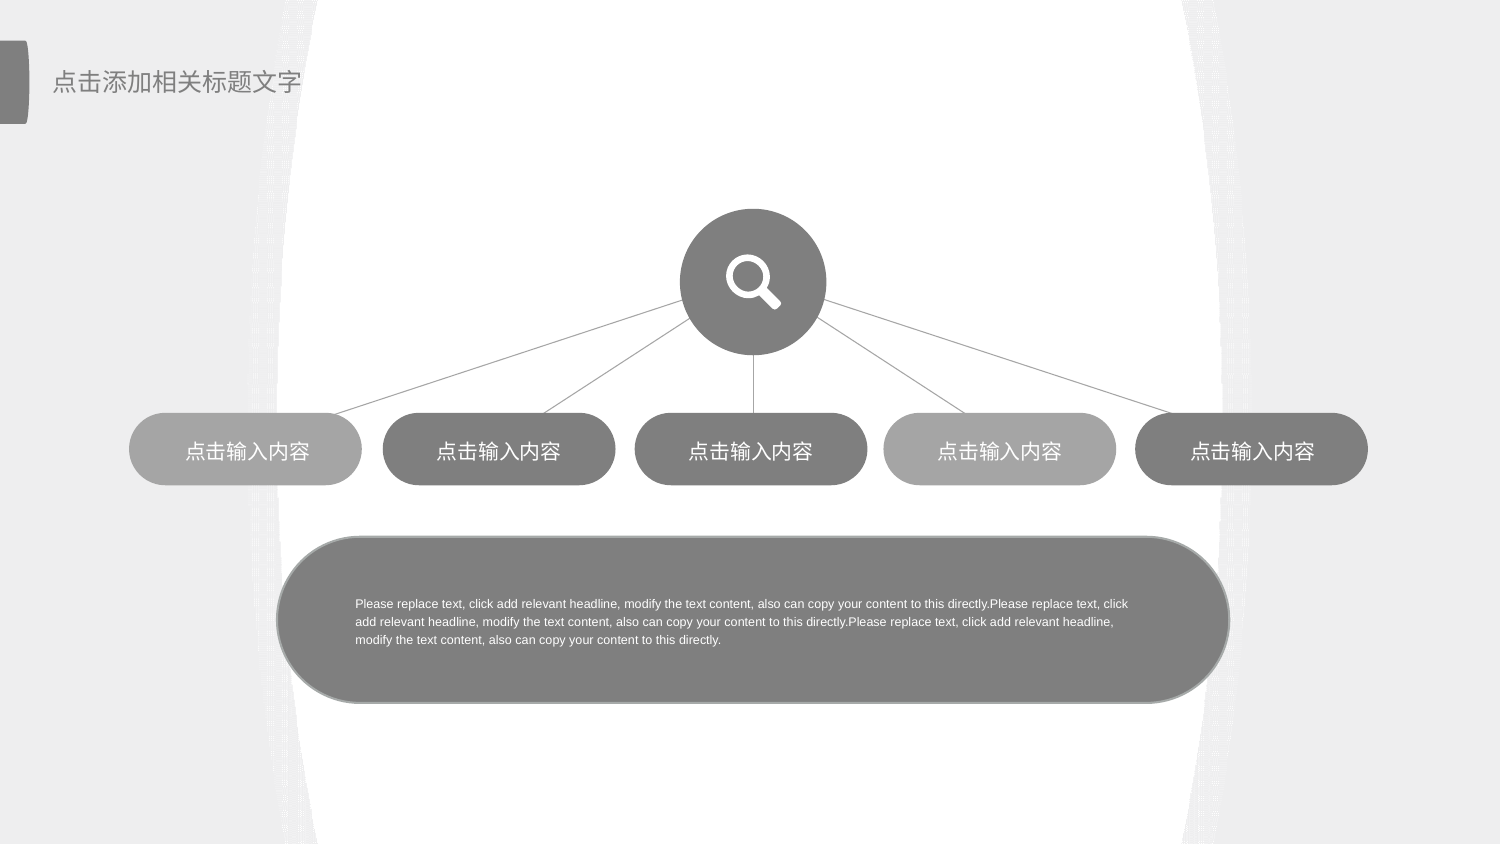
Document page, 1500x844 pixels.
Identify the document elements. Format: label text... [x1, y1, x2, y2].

picture [0, 0, 1500, 844]
text_box [140, 412, 351, 423]
text_box 点击输入内容 [635, 423, 867, 475]
text_box [645, 412, 857, 423]
text_box Please replace text, click add relevant headline, modify the text content, also can copy your content to this directly.Please replace text, click add relevant headline, modify the text content, also can copy your content to this directly.Please replace text, click add relevant headline, modify the text content, also can copy your content to this directly. [355, 573, 1143, 667]
text_box [140, 475, 351, 486]
text_box [276, 536, 1230, 703]
text_box [894, 475, 1106, 486]
text_box [894, 412, 1106, 423]
text_box [645, 475, 857, 486]
text_box [393, 475, 605, 486]
text_box 点击输入内容 [383, 423, 615, 475]
text_box [1146, 412, 1357, 423]
text_box [1145, 474, 1358, 486]
text_box 点击输入内容 [884, 423, 1116, 475]
text_box [393, 412, 605, 423]
text_box 点击输入内容 [1136, 423, 1368, 474]
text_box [679, 208, 827, 356]
text_box 点击输入内容 [131, 423, 363, 475]
